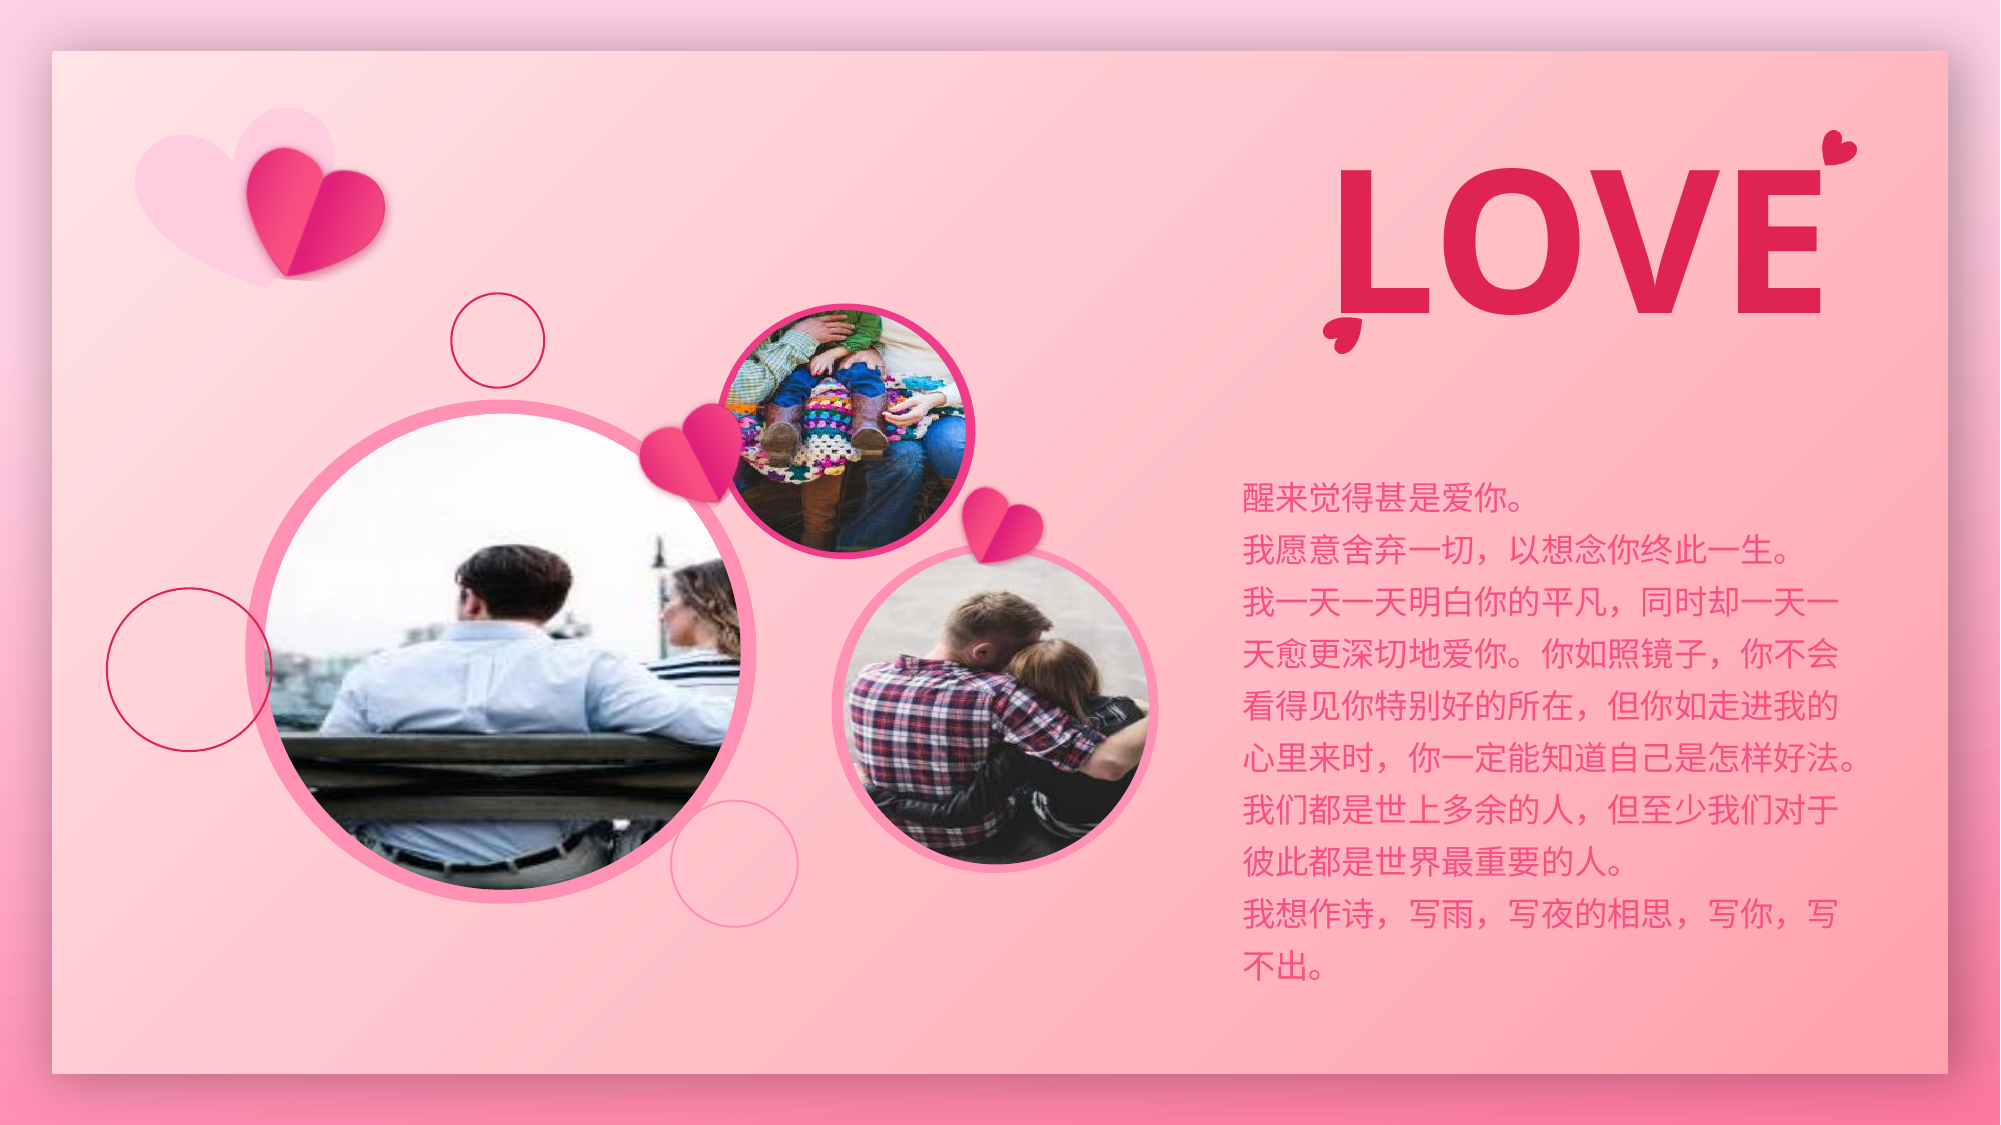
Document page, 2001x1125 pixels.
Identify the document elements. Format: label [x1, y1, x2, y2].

text_box [106, 293, 1159, 927]
text_box [143, 117, 394, 292]
picture [0, 0, 2000, 1125]
